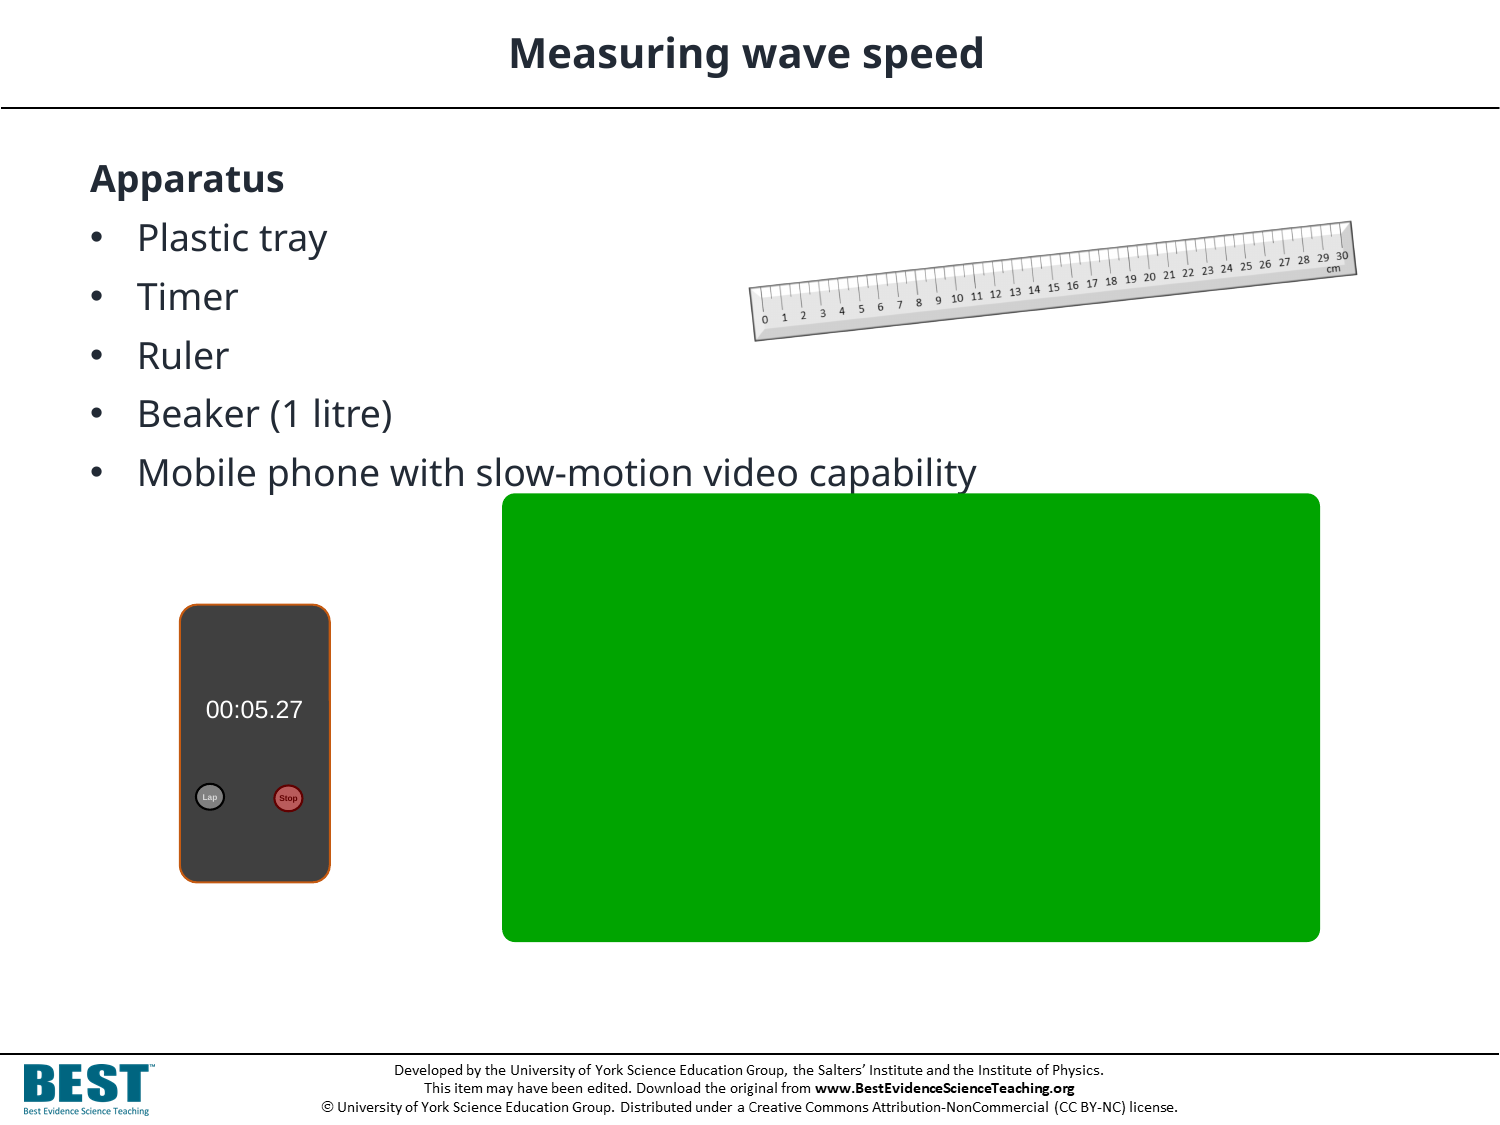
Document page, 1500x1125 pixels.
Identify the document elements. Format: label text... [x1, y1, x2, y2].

text_box Measuring wave speed [23, 4, 1471, 99]
picture [0, 107, 1500, 1125]
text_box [179, 604, 330, 883]
